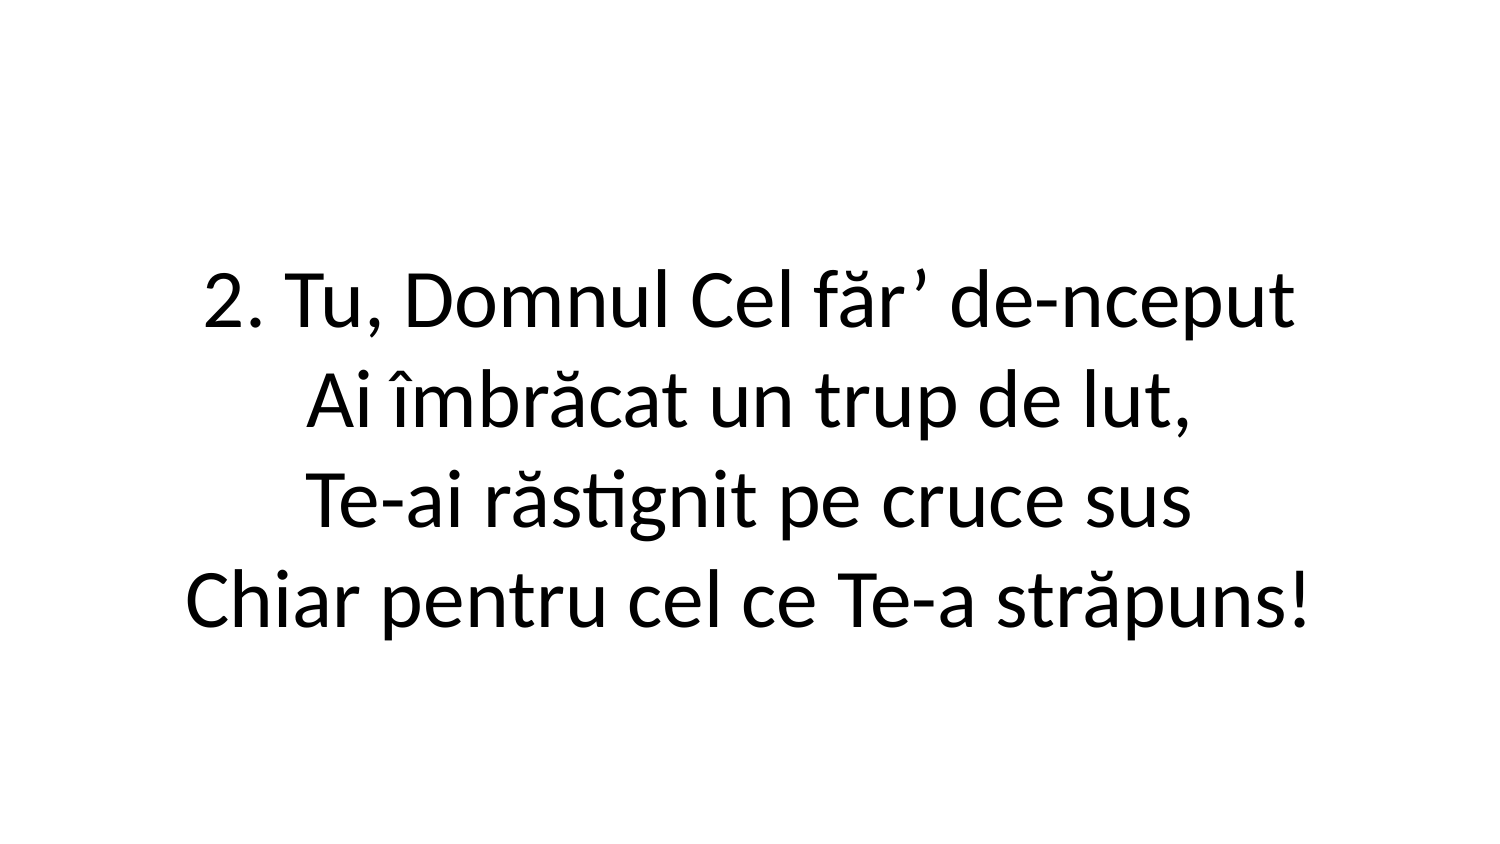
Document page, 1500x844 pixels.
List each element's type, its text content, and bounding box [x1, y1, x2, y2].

text_box 2. Tu, Domnul Cel făr’ de-nceput Ai îmbrăcat un trup de lut, Te-ai răstignit pe cruce sus Chiar pentru cel ce Te-a străpuns! [170, 192, 1330, 652]
